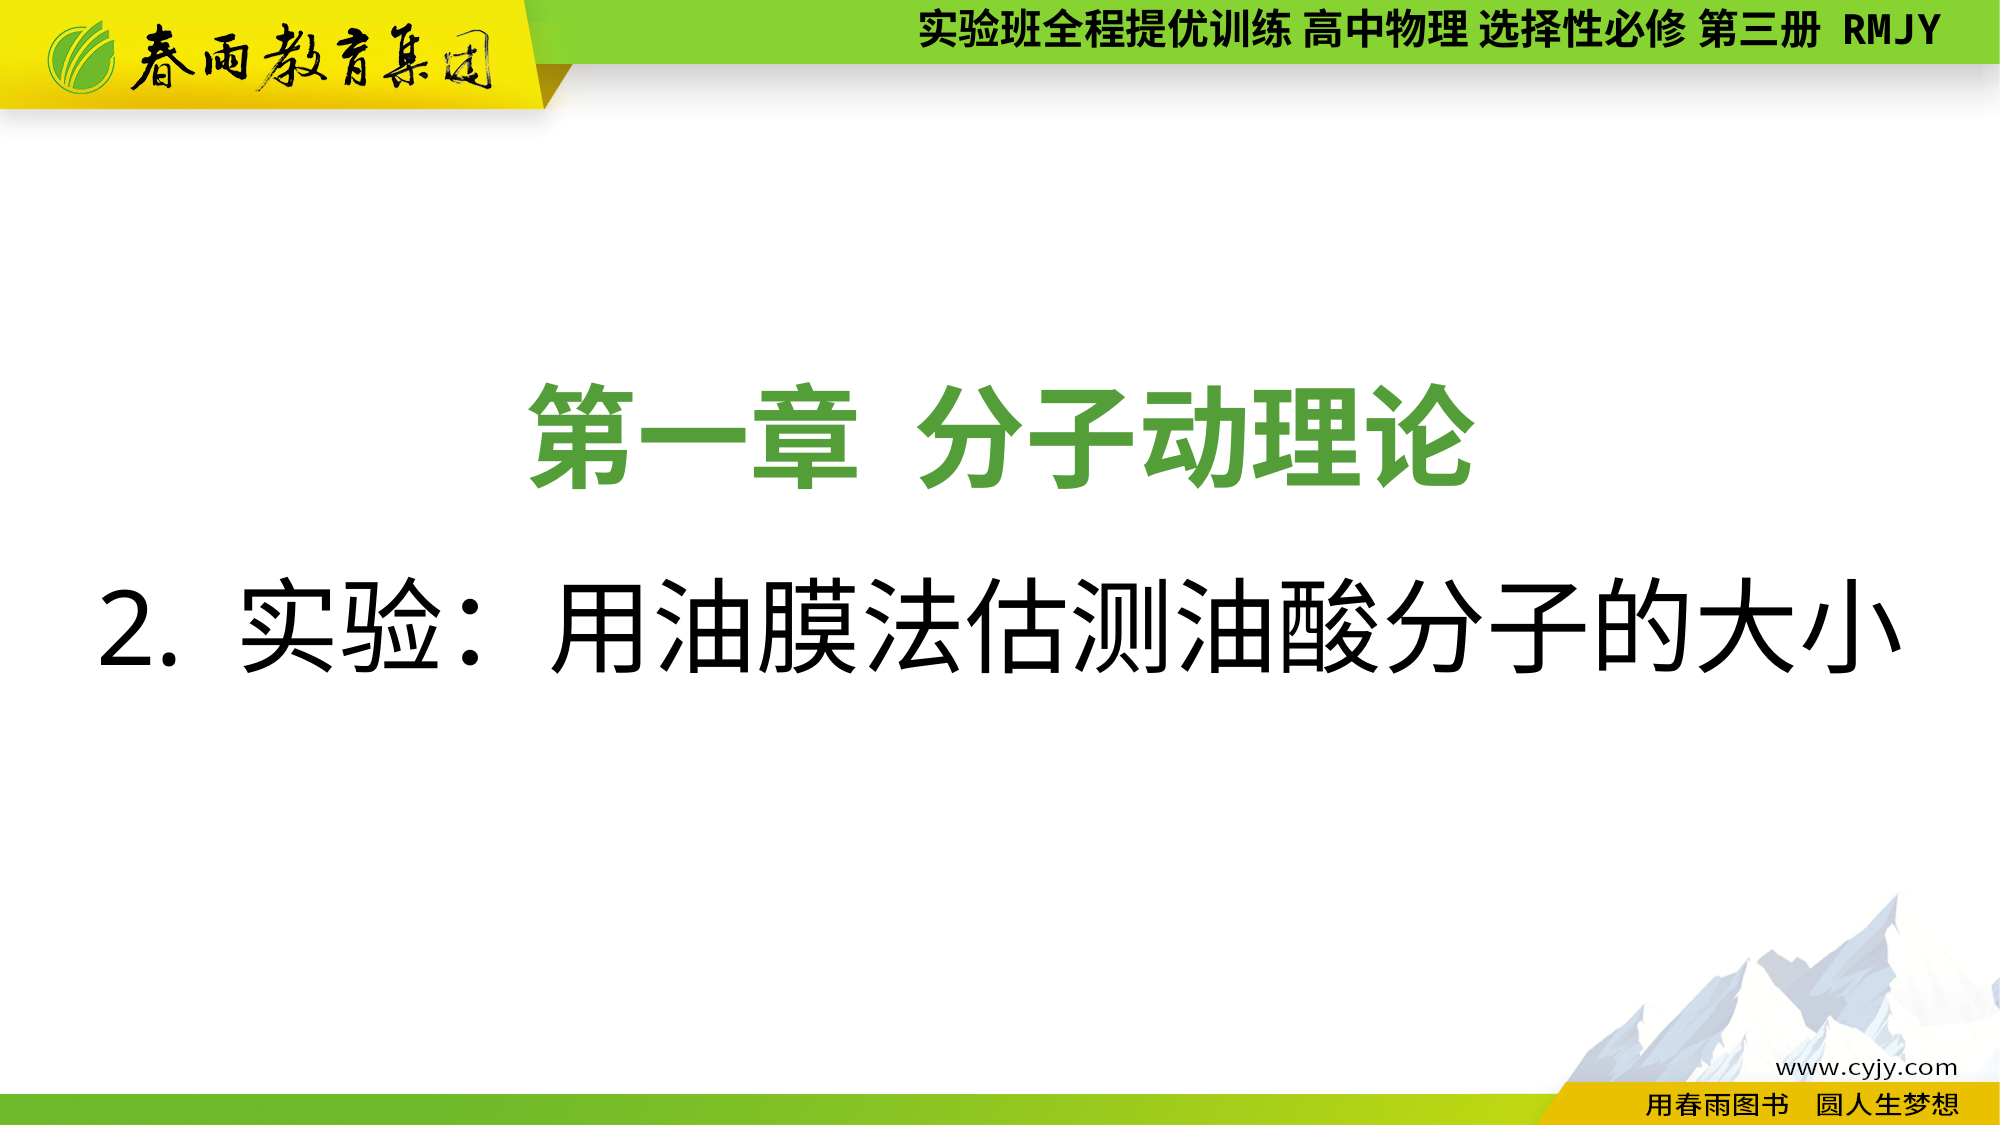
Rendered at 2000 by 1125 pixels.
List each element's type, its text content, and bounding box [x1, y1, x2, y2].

picture [0, 0, 2000, 1125]
text_box 第一章 分子动理论 [54, 291, 1946, 491]
text_box 2. 实验：用油膜法估测油酸分子的大小 [54, 491, 1946, 694]
